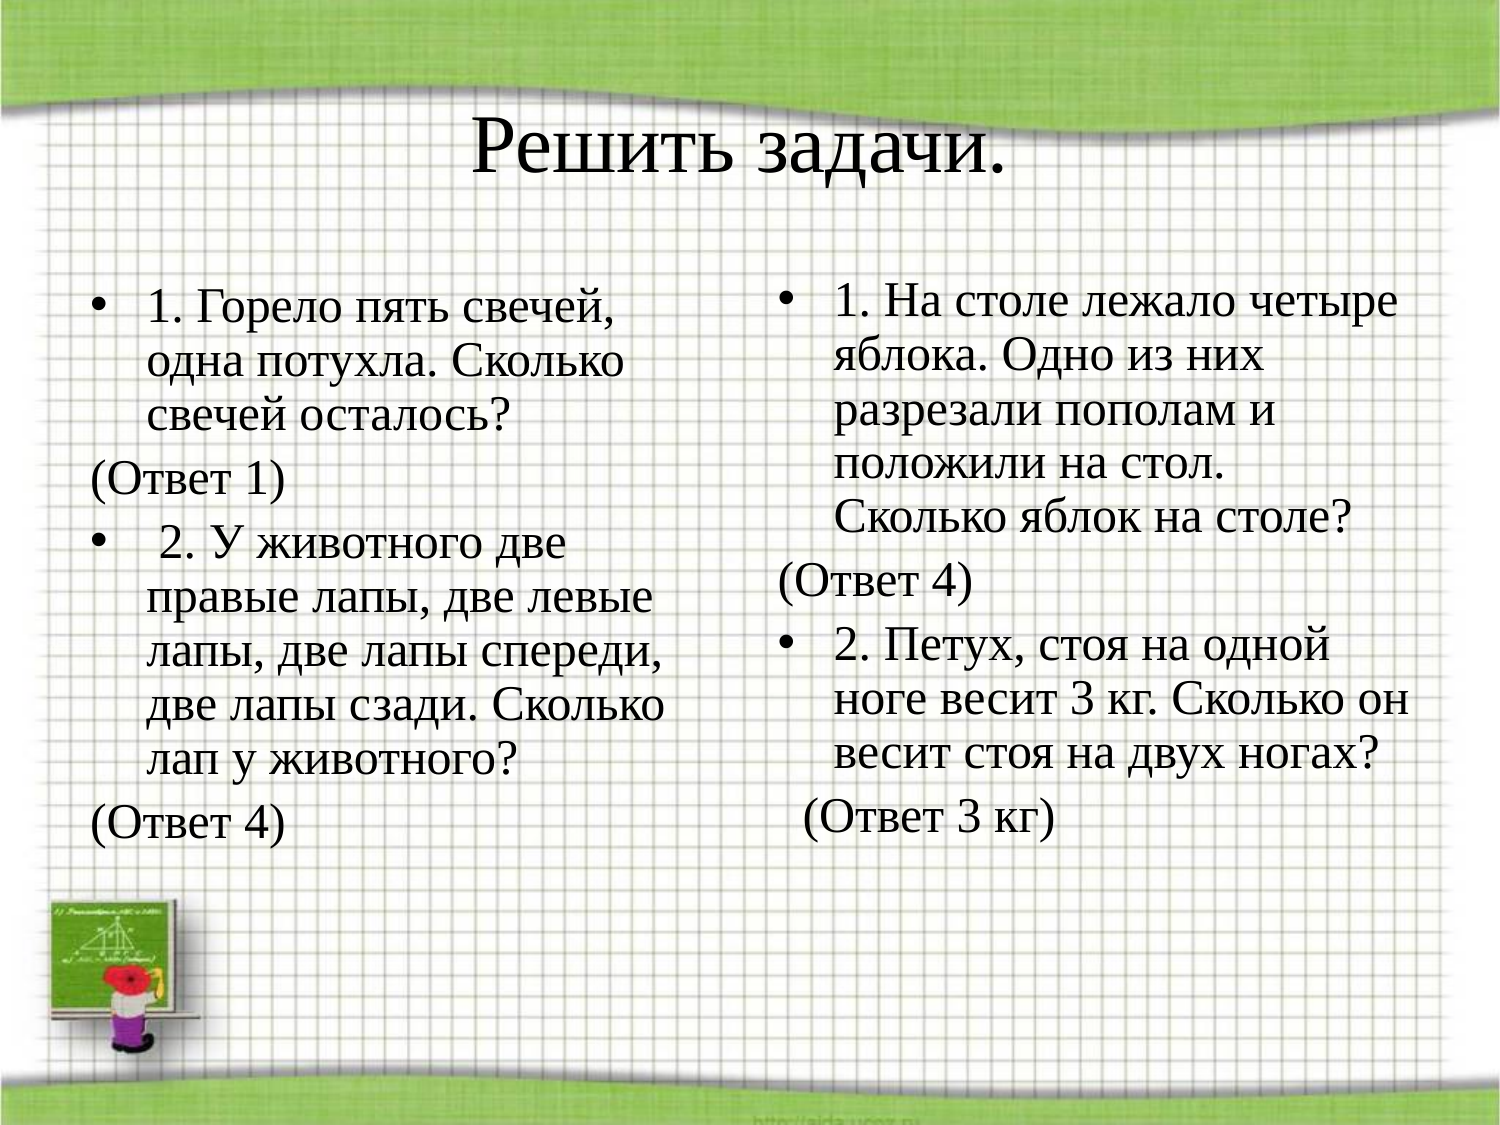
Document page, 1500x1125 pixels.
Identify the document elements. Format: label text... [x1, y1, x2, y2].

title Решить задачи. [75, 45, 1425, 233]
picture [0, 0, 1500, 1125]
list 1. На столе лежало четыре яблока. Одно из них разрезали пополам и положили на стол. Сколько яблок на столе? (Ответ 4) 2. Петух, стоя на одной ноге весит 3 кг. Сколько он весит стоя на двух ногах? (Ответ 3 кг) [762, 196, 1425, 1005]
list 1. Горело пять свечей, одна потухла. Сколько свечей осталось? (Ответ 1) 2. У животного две правые лапы, две левые лапы, две лапы спереди, две лапы сзади. Сколько лап у животного? (Ответ 4) [75, 208, 738, 1005]
